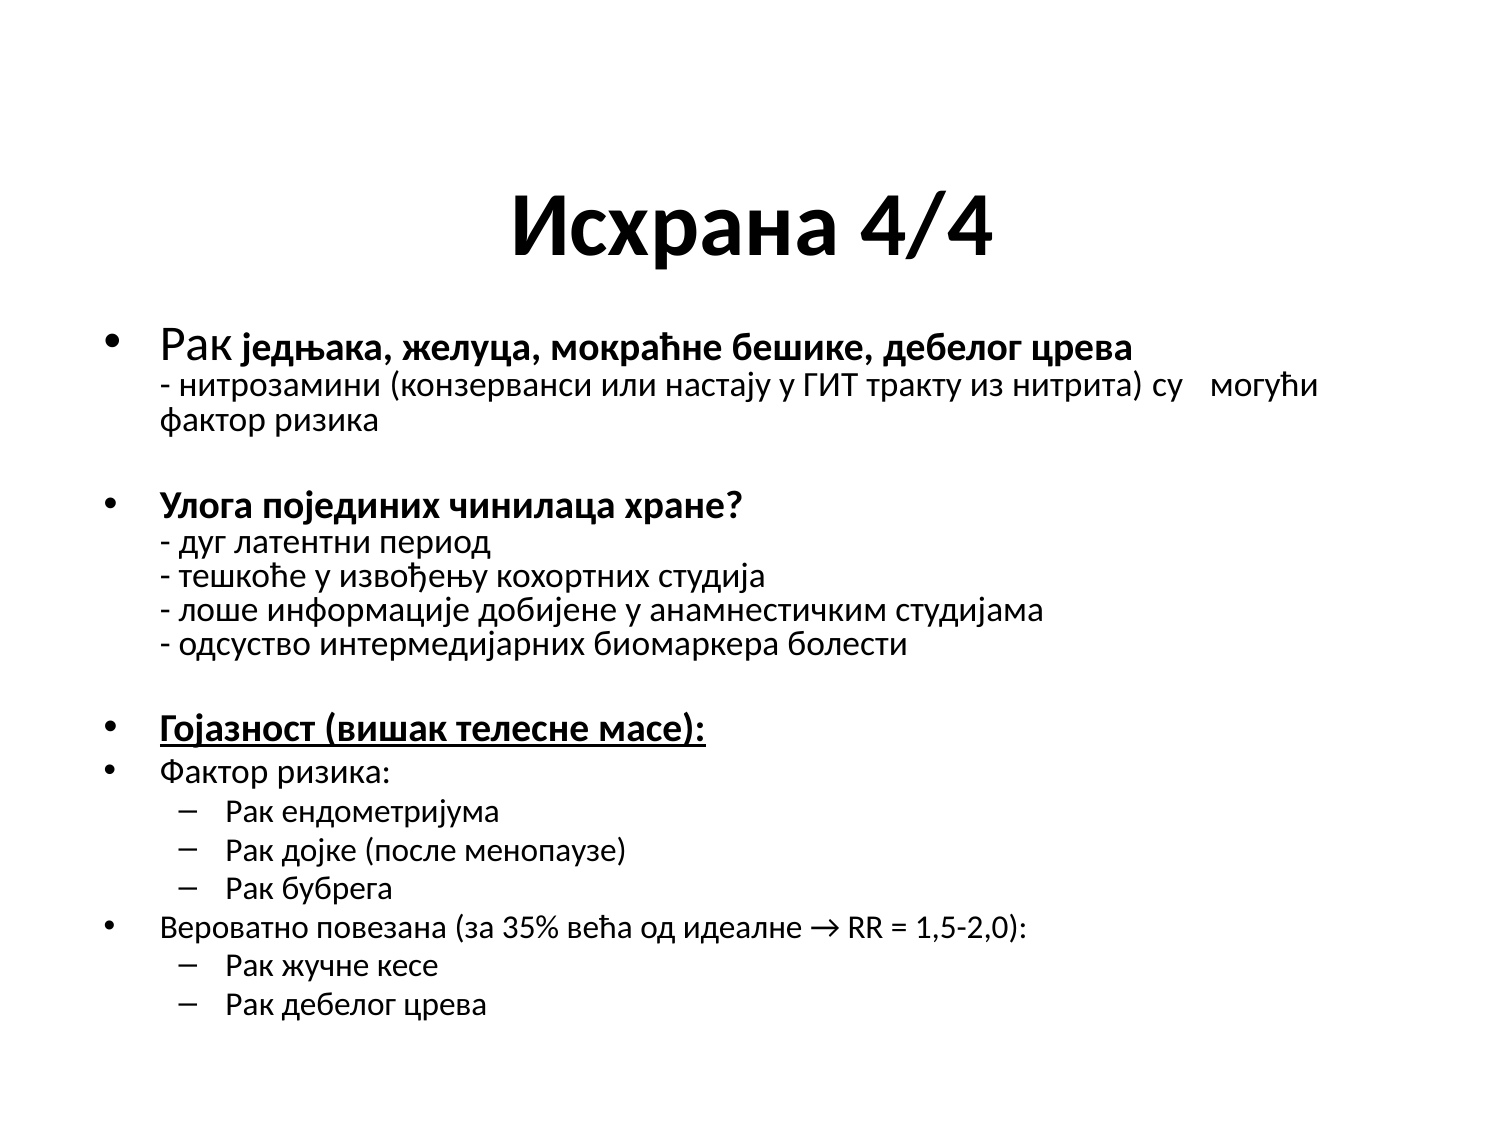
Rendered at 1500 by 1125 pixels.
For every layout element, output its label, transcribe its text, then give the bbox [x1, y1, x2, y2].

list Рак једњака, желуца, мокраћне бешике, дебелог црева - нитрозамини (конзерванси или настају у ГИТ тракту из нитрита) су могући фактор ризика Улога појединих чинилаца хране? - дуг латентни период - тешкоће у извођењу кохортних студија - лоше информације добијене у анамнестичким студијама - одсуство интермедијарних биомаркера болести Гојазност (вишак телесне масе): Фактор ризика: Рак ендометријума Рак дојке (после менопаузе) Рак бубрега Вероватно повезана (за 35% већа од идеалне → RR = 1,5-2,0): Рак жучне кесе Рaк дебелог црева [88, 314, 1439, 1057]
title Исхрана 4/4 [76, 125, 1427, 313]
